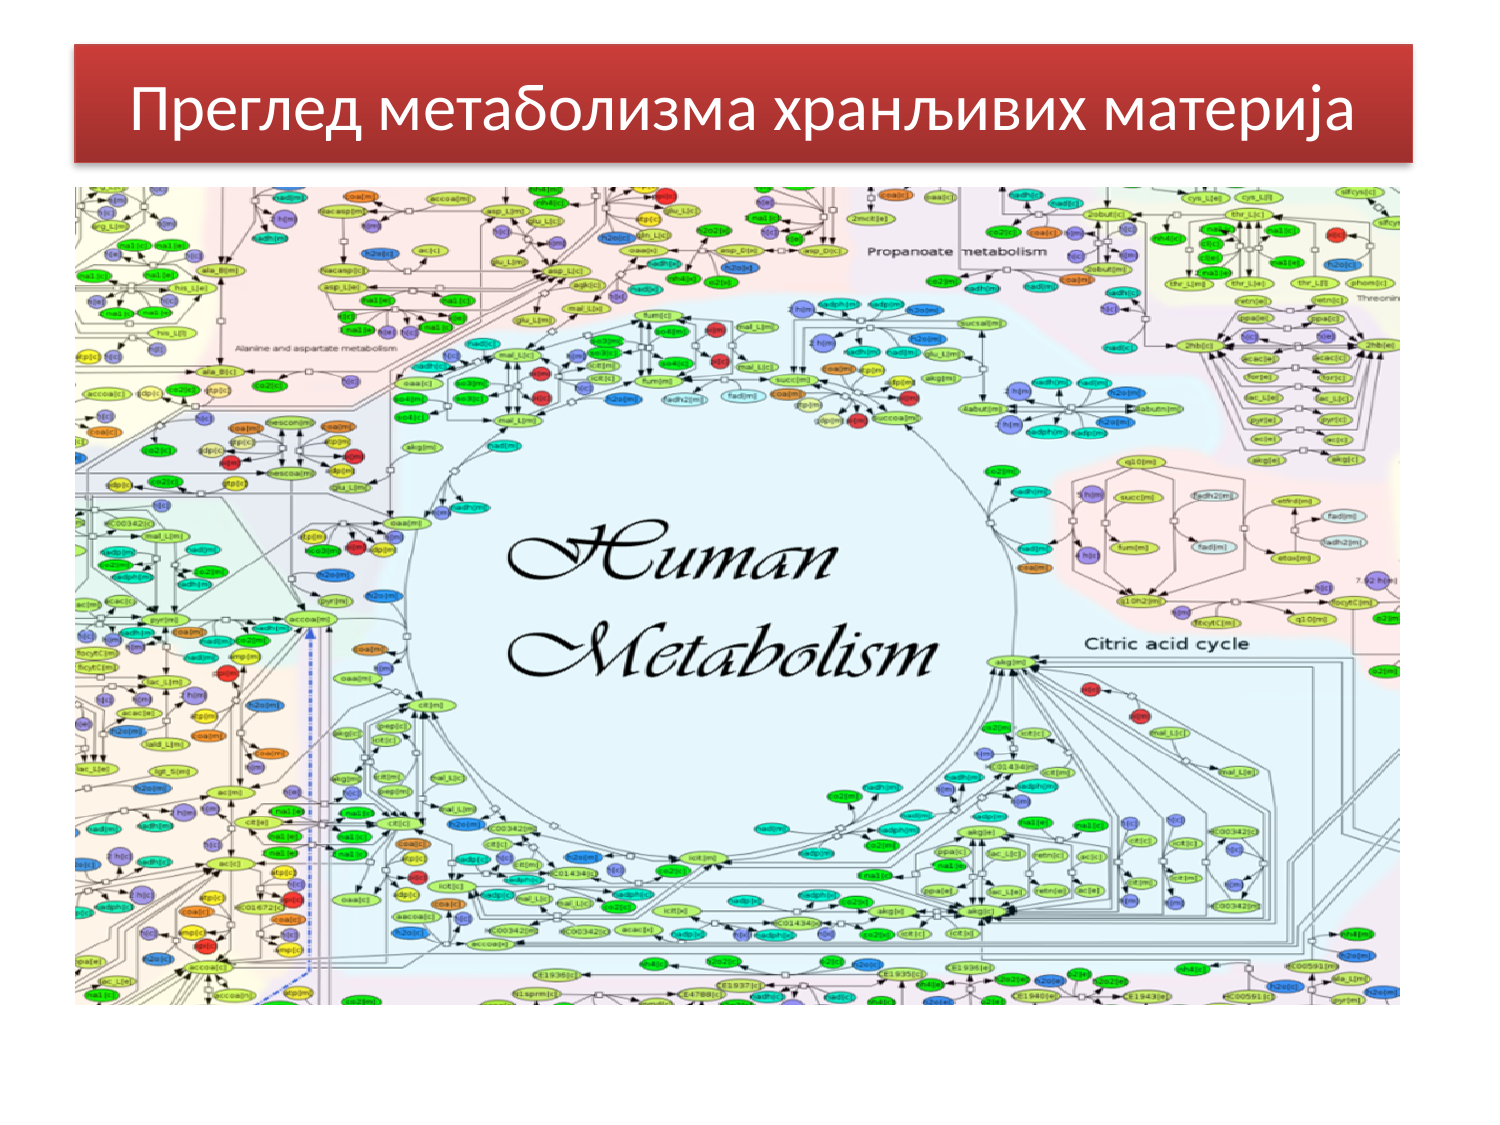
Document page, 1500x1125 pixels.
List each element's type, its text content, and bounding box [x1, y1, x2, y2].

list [74, 186, 1401, 1006]
title Преглед метаболизма хранљивих материја [74, 44, 1413, 163]
